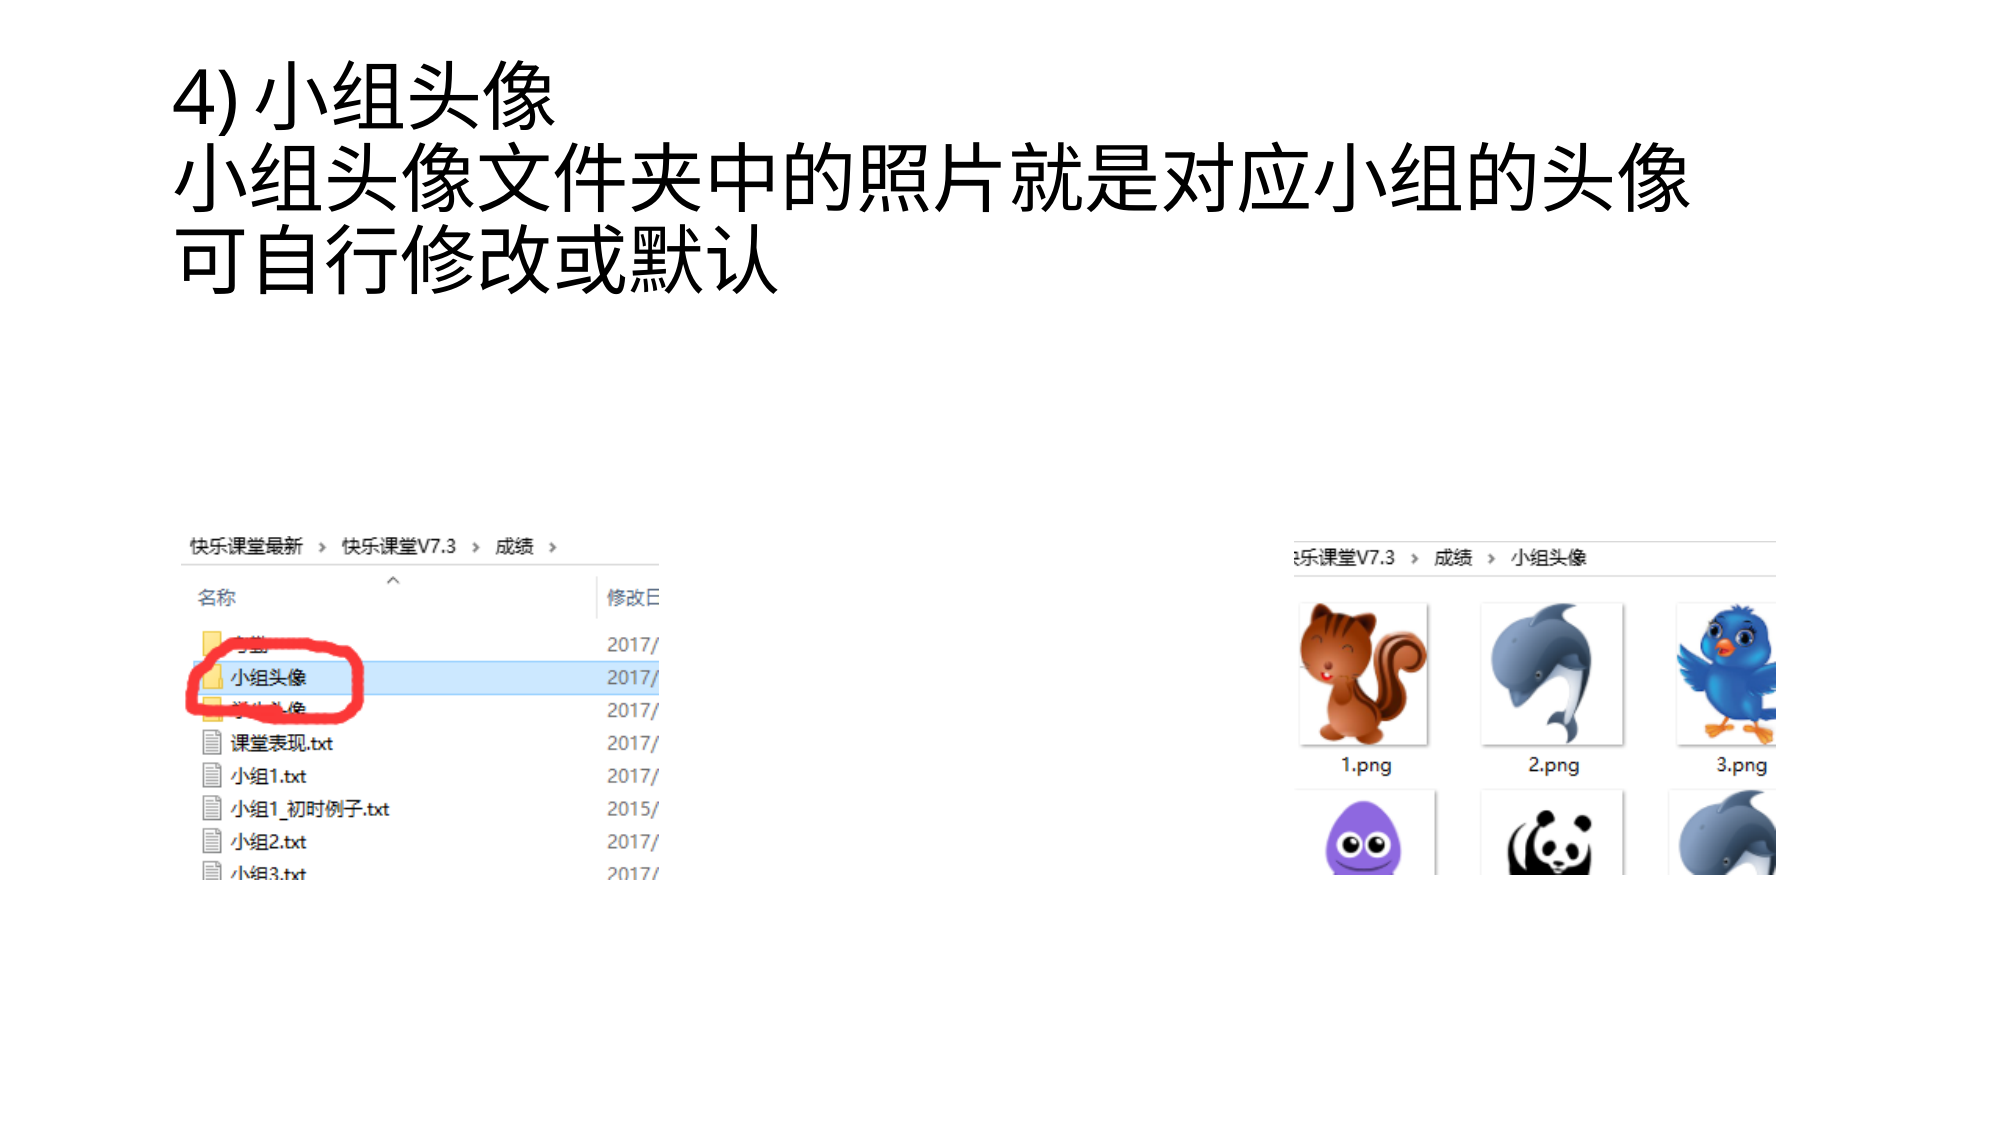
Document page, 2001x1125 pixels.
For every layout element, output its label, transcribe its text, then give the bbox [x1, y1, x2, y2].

picture [1294, 541, 1776, 875]
title 4)小组头像 小组头像文件夹中的照片就是对应小组的头像 可自行修改或默认 [157, 47, 1883, 408]
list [181, 536, 659, 881]
